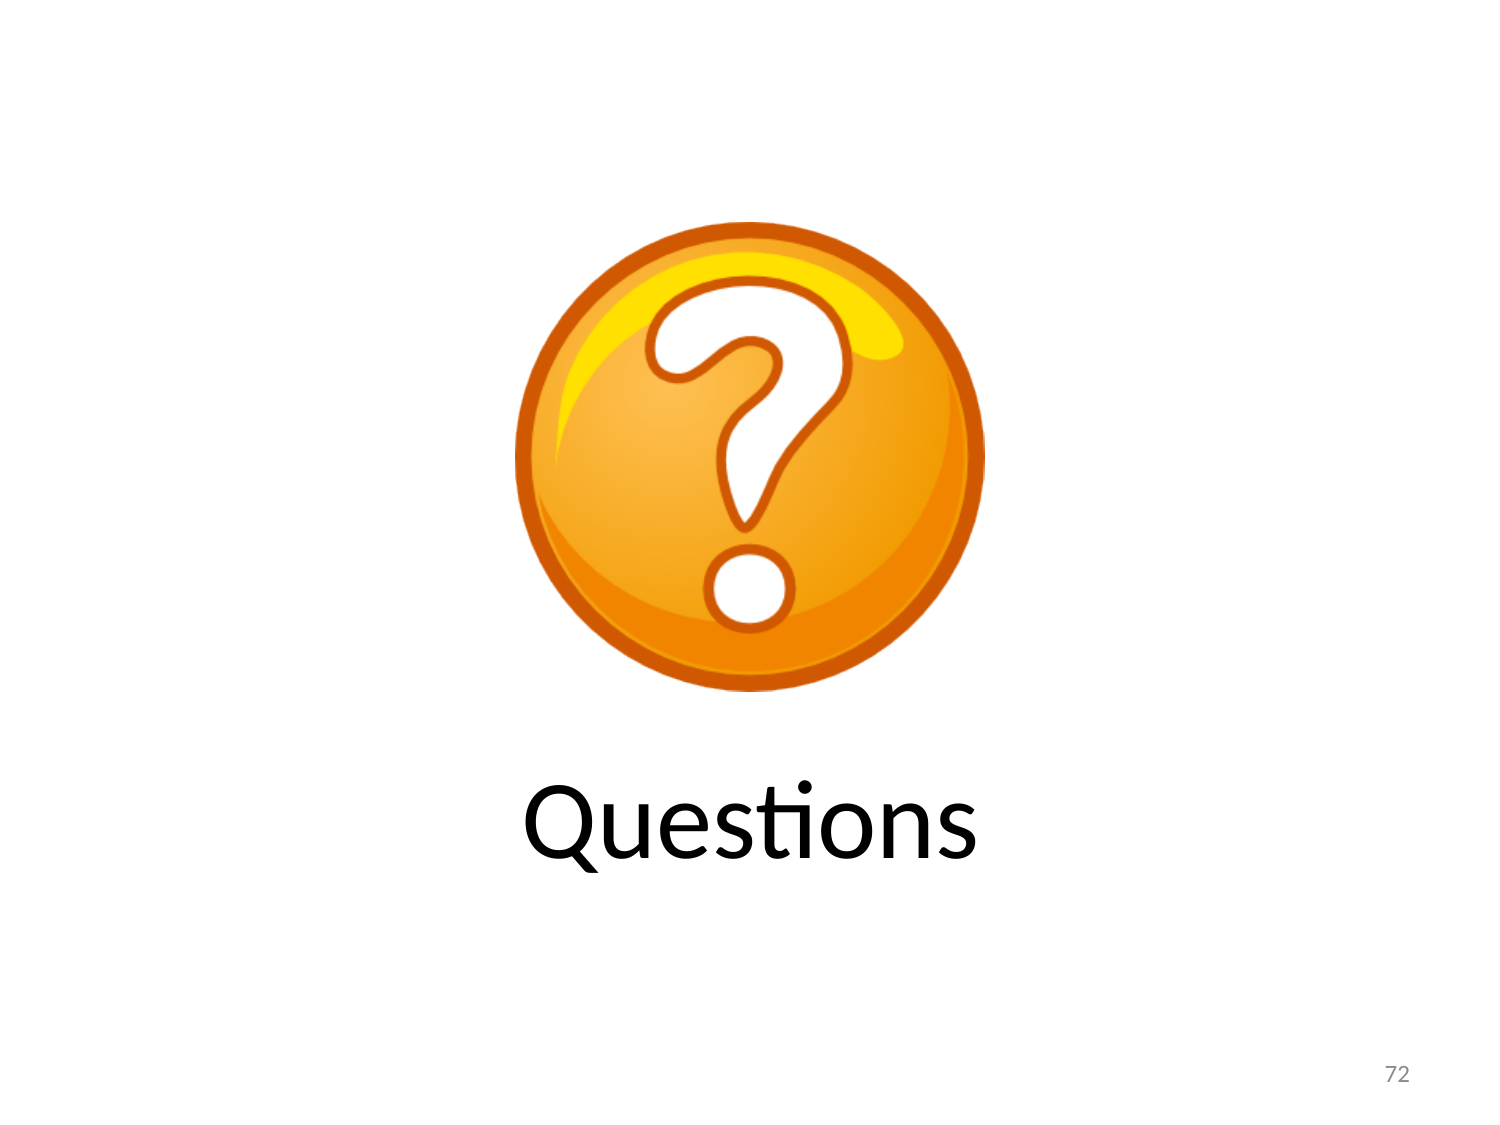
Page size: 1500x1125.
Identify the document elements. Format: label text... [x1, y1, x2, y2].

slide_number 72 [1074, 1042, 1425, 1103]
picture [515, 222, 985, 692]
text_box Questions [506, 738, 996, 888]
